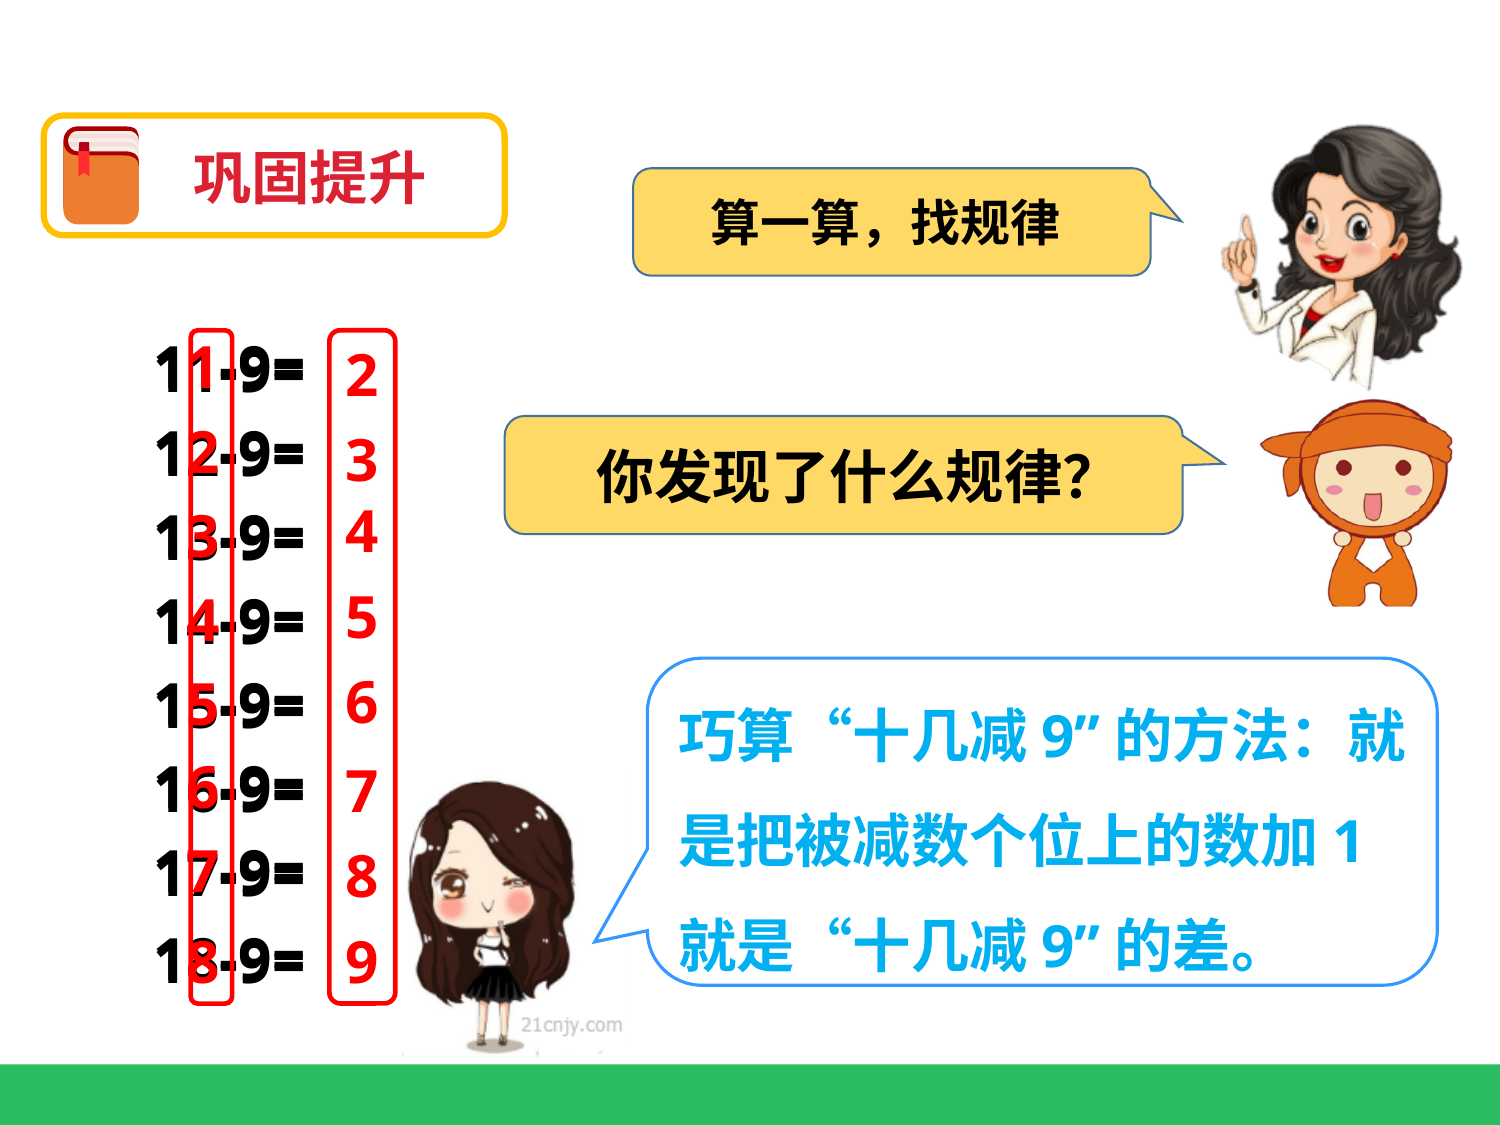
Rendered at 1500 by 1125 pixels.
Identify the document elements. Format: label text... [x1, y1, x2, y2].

text_box 巧算“十几减9”的方法：就是把被减数个位上的数加1就是“十几减9”的差。 [631, 658, 1438, 986]
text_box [504, 415, 1183, 535]
text_box 11-9= 12-9= 13-9= 14-9= 15-9= 16-9= 17-9= 18-9= [138, 309, 441, 1094]
picture [402, 775, 631, 1061]
picture [1159, 35, 1500, 607]
text_box [189, 329, 234, 1005]
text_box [43, 115, 505, 236]
text_box [328, 329, 397, 1005]
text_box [633, 168, 1202, 276]
